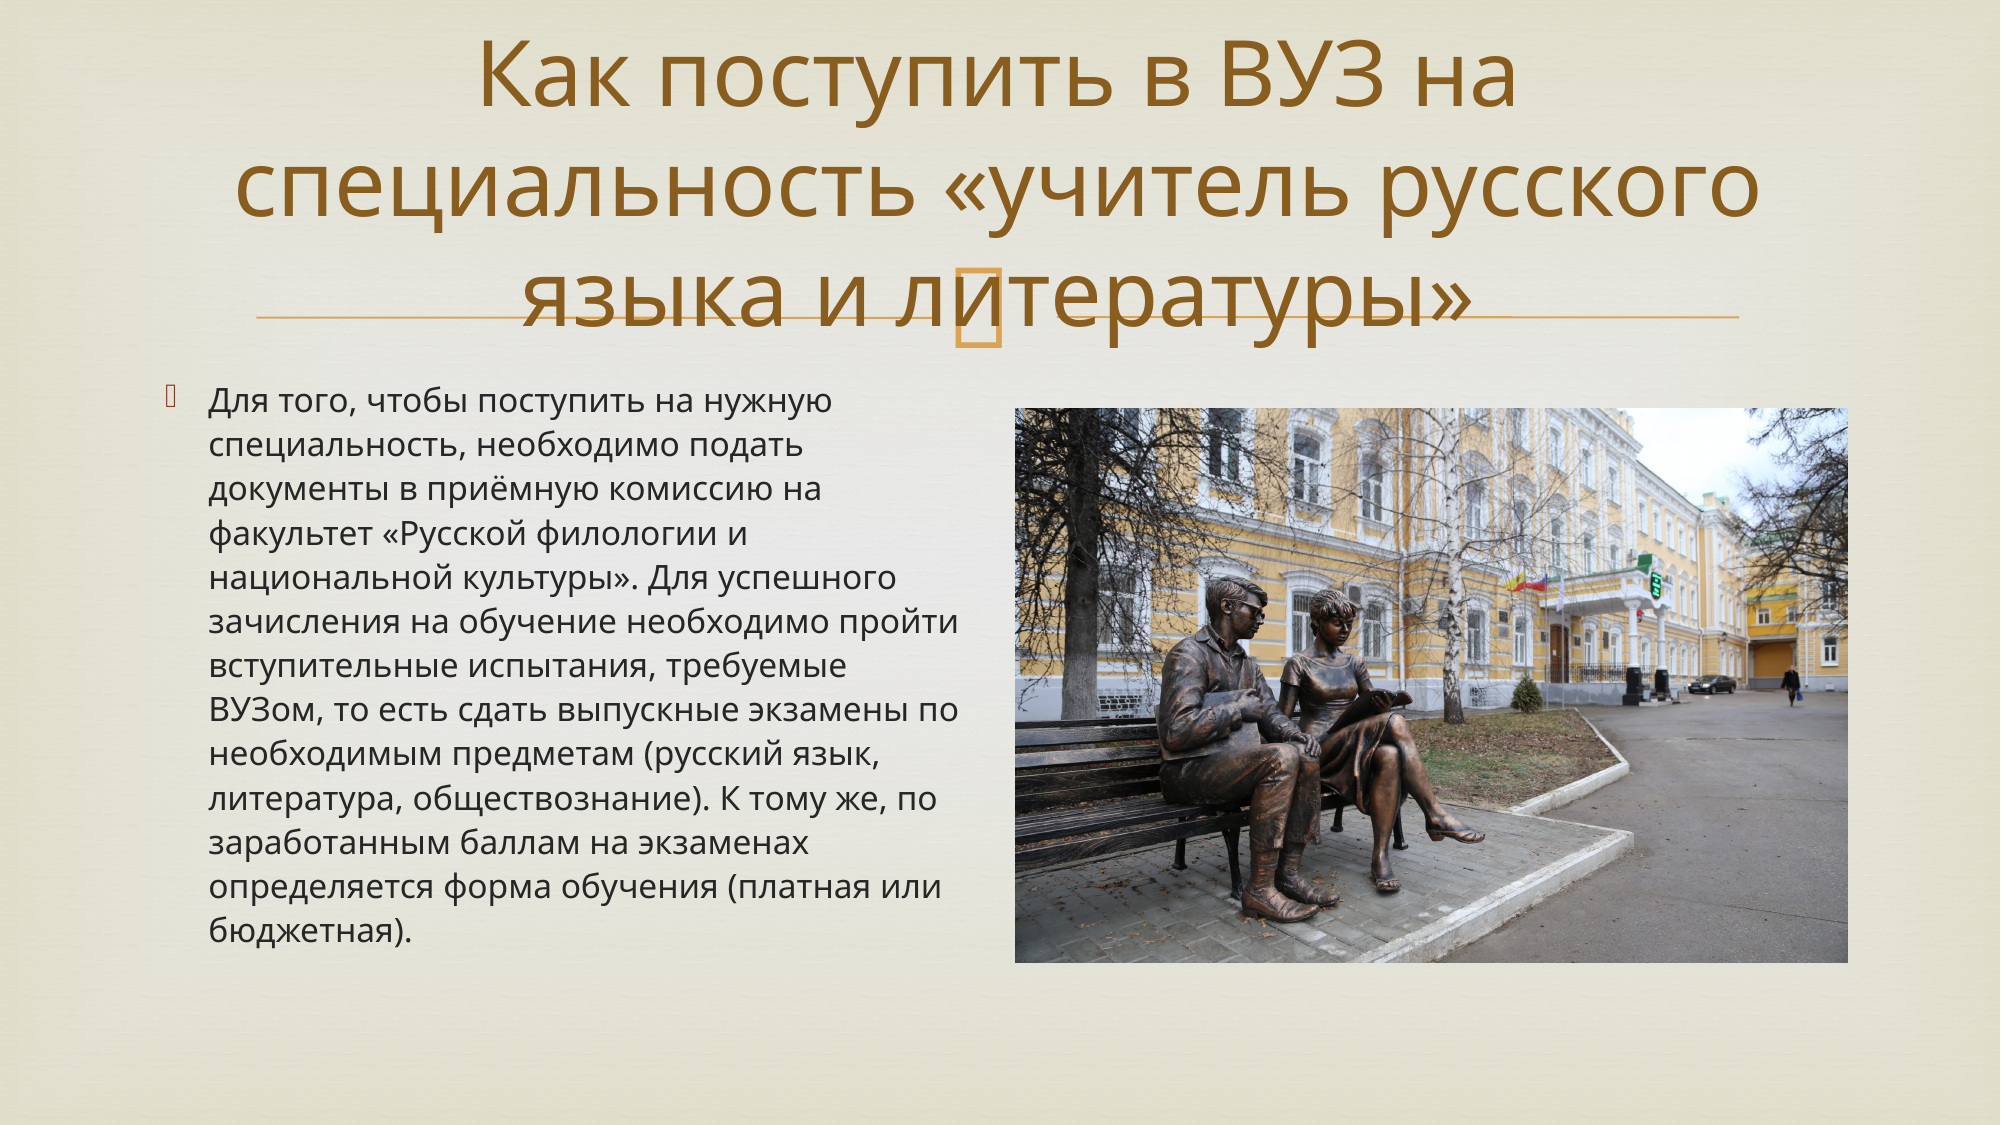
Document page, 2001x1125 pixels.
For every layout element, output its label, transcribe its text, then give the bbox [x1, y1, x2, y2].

title Как поступить в ВУЗ на специальность «учитель русского языка и литературы» [150, 93, 1848, 267]
list Для того, чтобы поступить на нужную специальность, необходимо подать документы в приёмную комиссию на факультет «Русской филологии и национальной культуры». Для успешного зачисления на обучение необходимо пройти вступительные испытания, требуемые ВУЗом, то есть сдать выпускные экзамены по необходимым предметам (русский язык, литература, обществознание). К тому же, по заработанным баллам на экзаменах определяется форма обучения (платная или бюджетная). [150, 367, 982, 1004]
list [1015, 407, 1849, 964]
